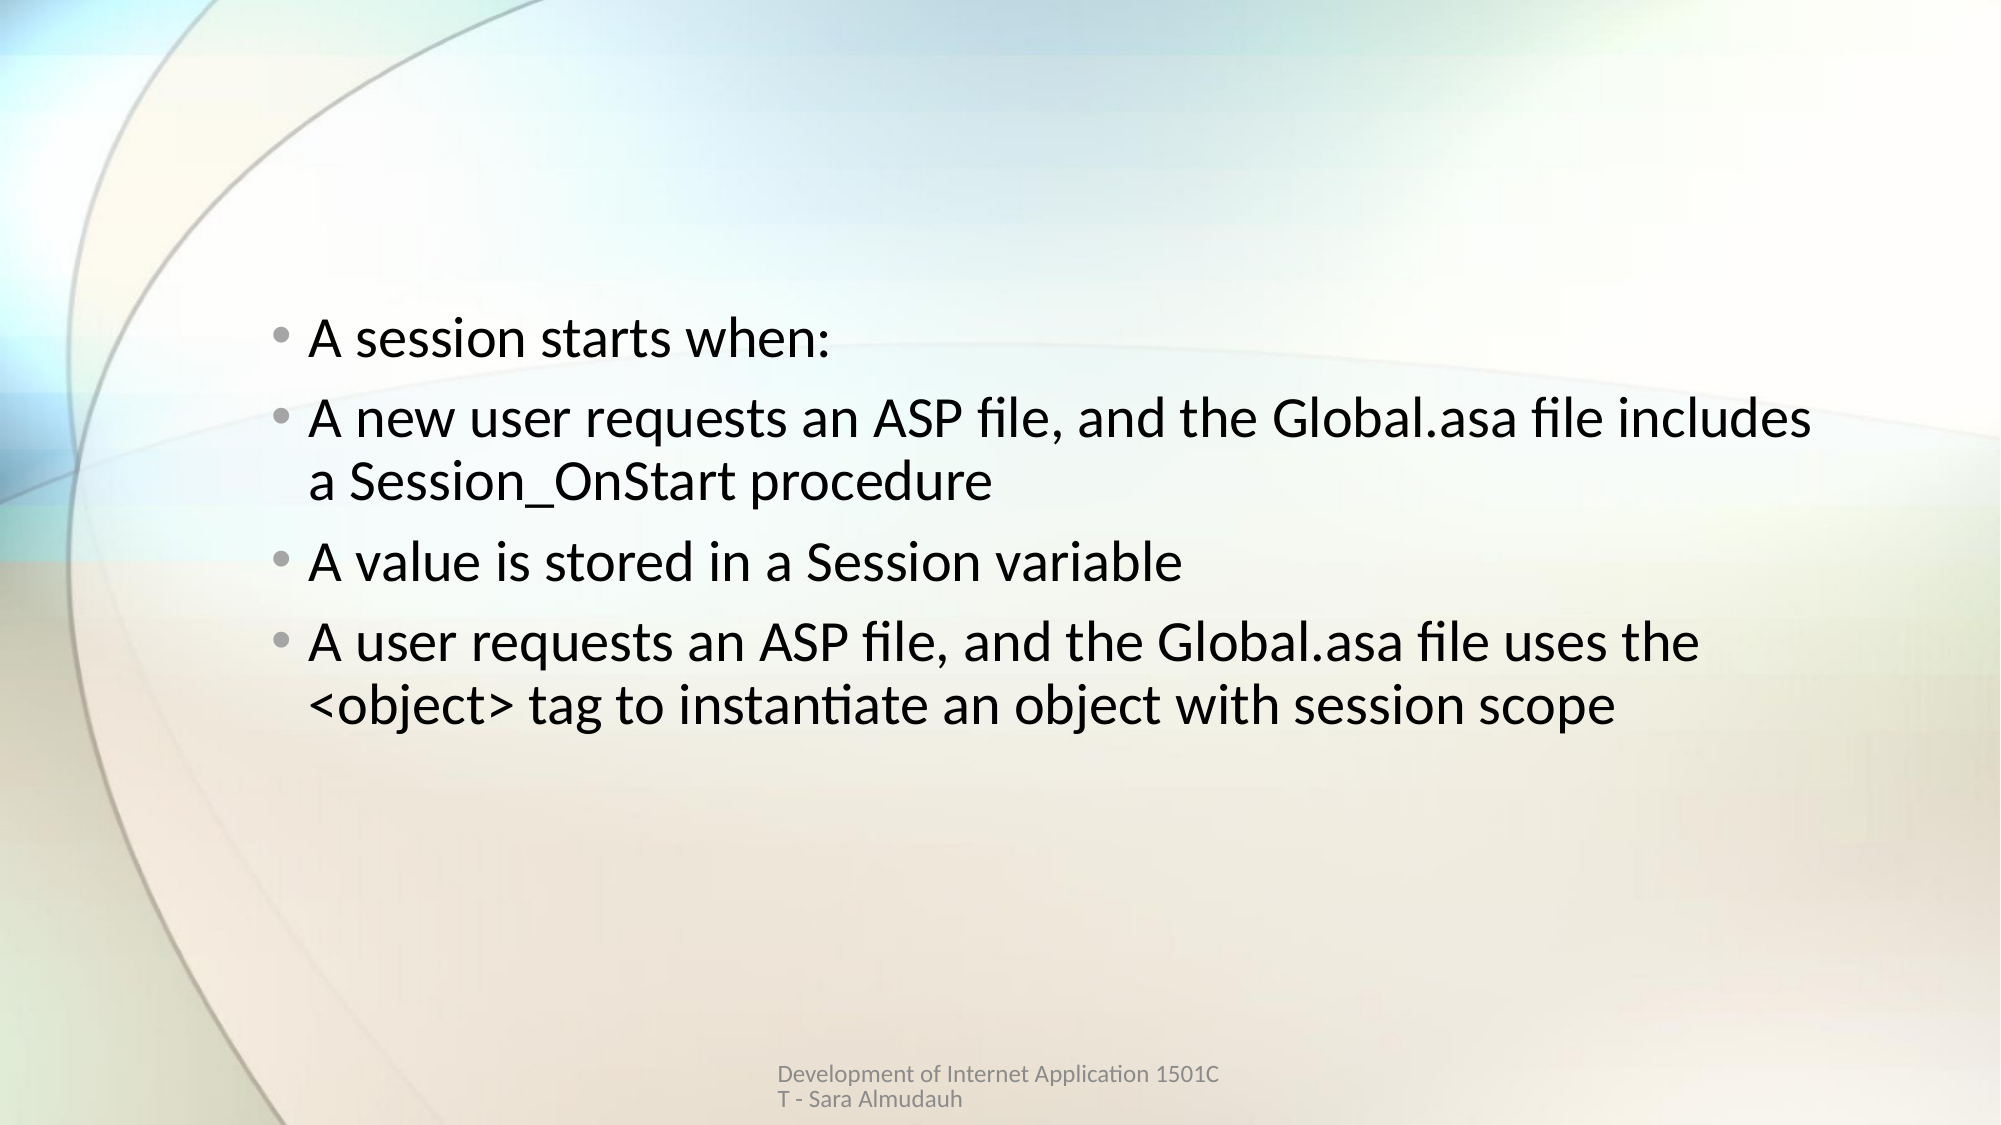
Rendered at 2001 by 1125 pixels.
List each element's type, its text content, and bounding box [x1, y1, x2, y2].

list A session starts when: A new user requests an ASP file, and the Global.asa file includes a Session_OnStart procedure A value is stored in a Session variable A user requests an ASP file, and the Global.asa file uses the <object> tag to instantiate an object with session scope [256, 299, 1863, 1014]
footer Development of Internet Application 1501CT - Sara Almudauh [762, 1042, 1238, 1103]
picture [0, 0, 2001, 1125]
